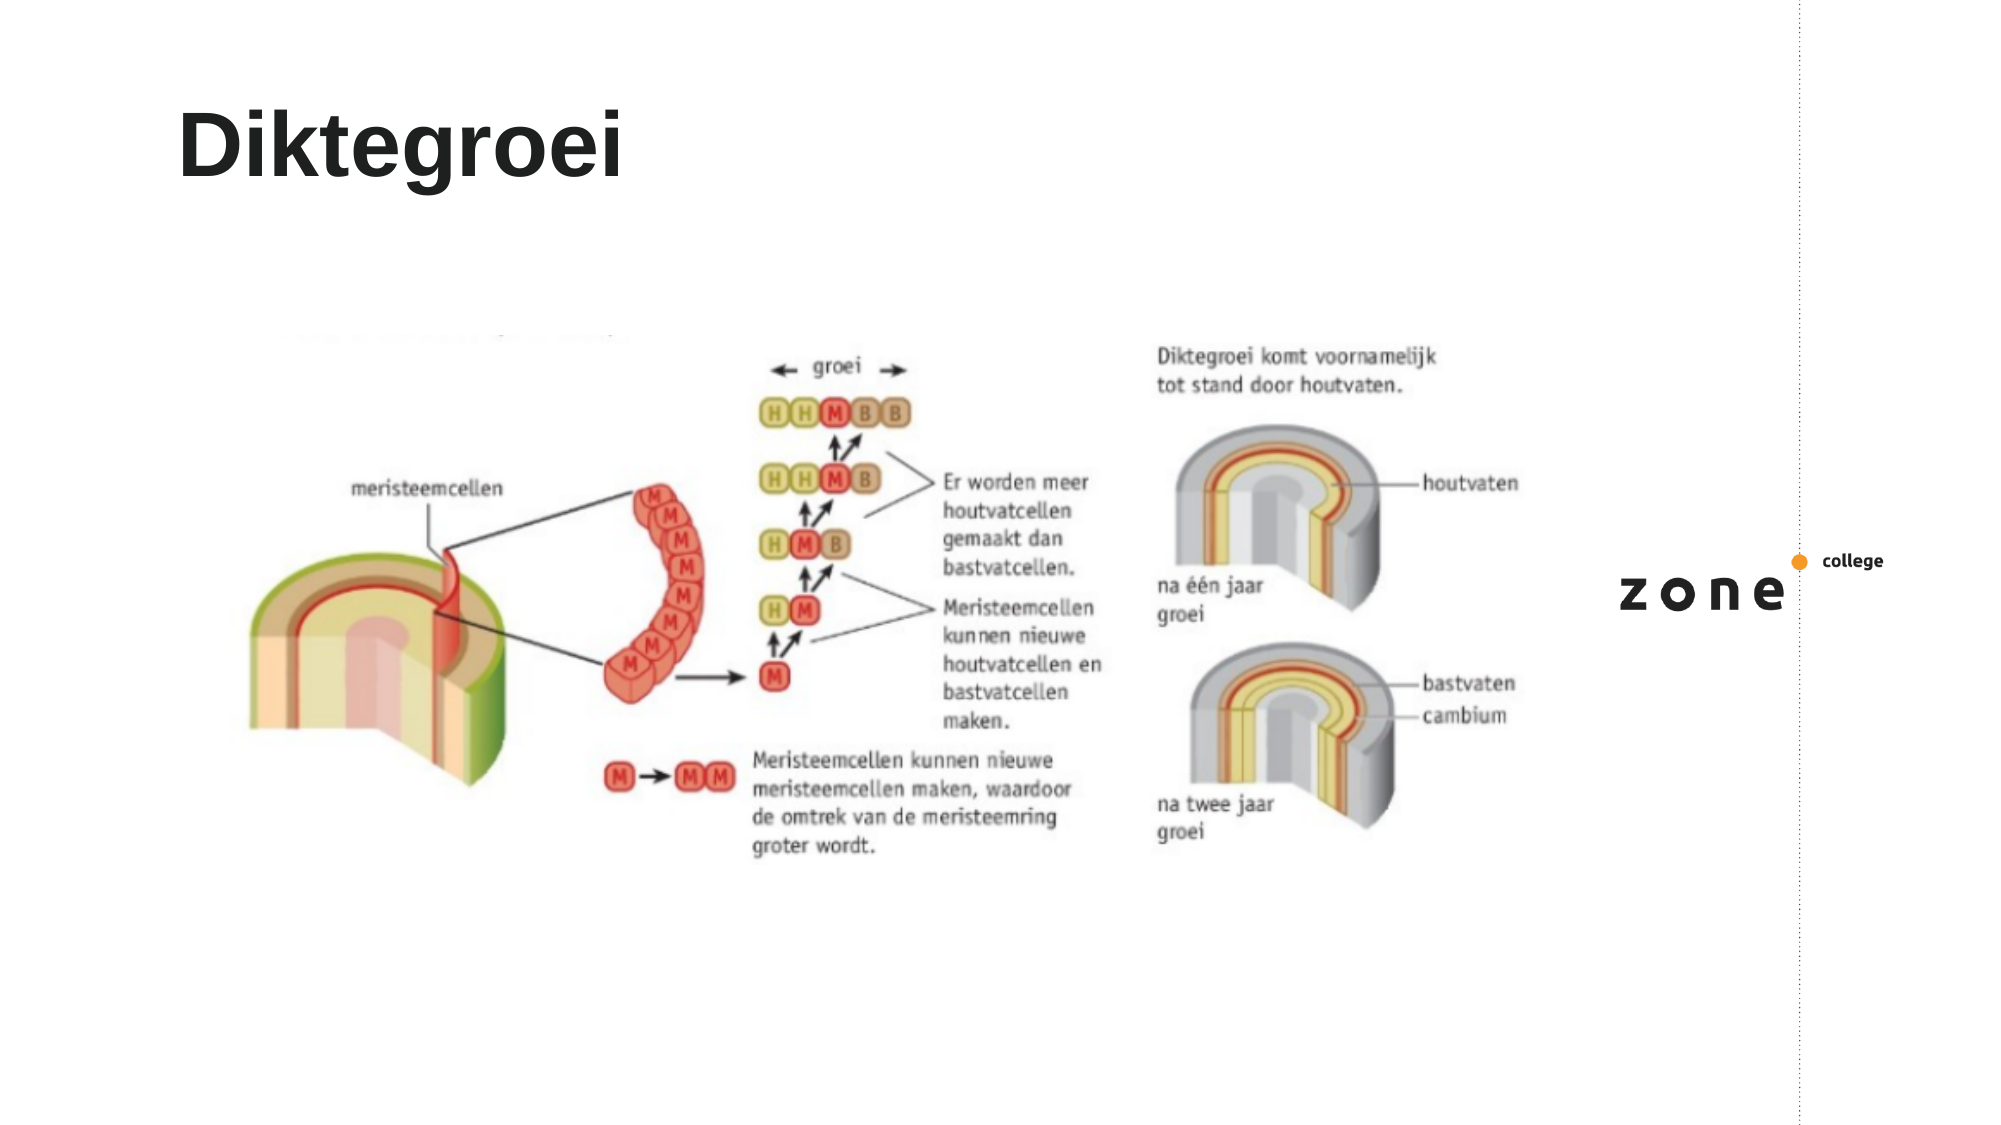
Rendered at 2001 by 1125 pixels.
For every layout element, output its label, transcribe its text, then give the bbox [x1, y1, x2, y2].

title Diktegroei [177, 97, 1471, 261]
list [191, 335, 1530, 866]
picture [1596, 0, 2001, 1125]
